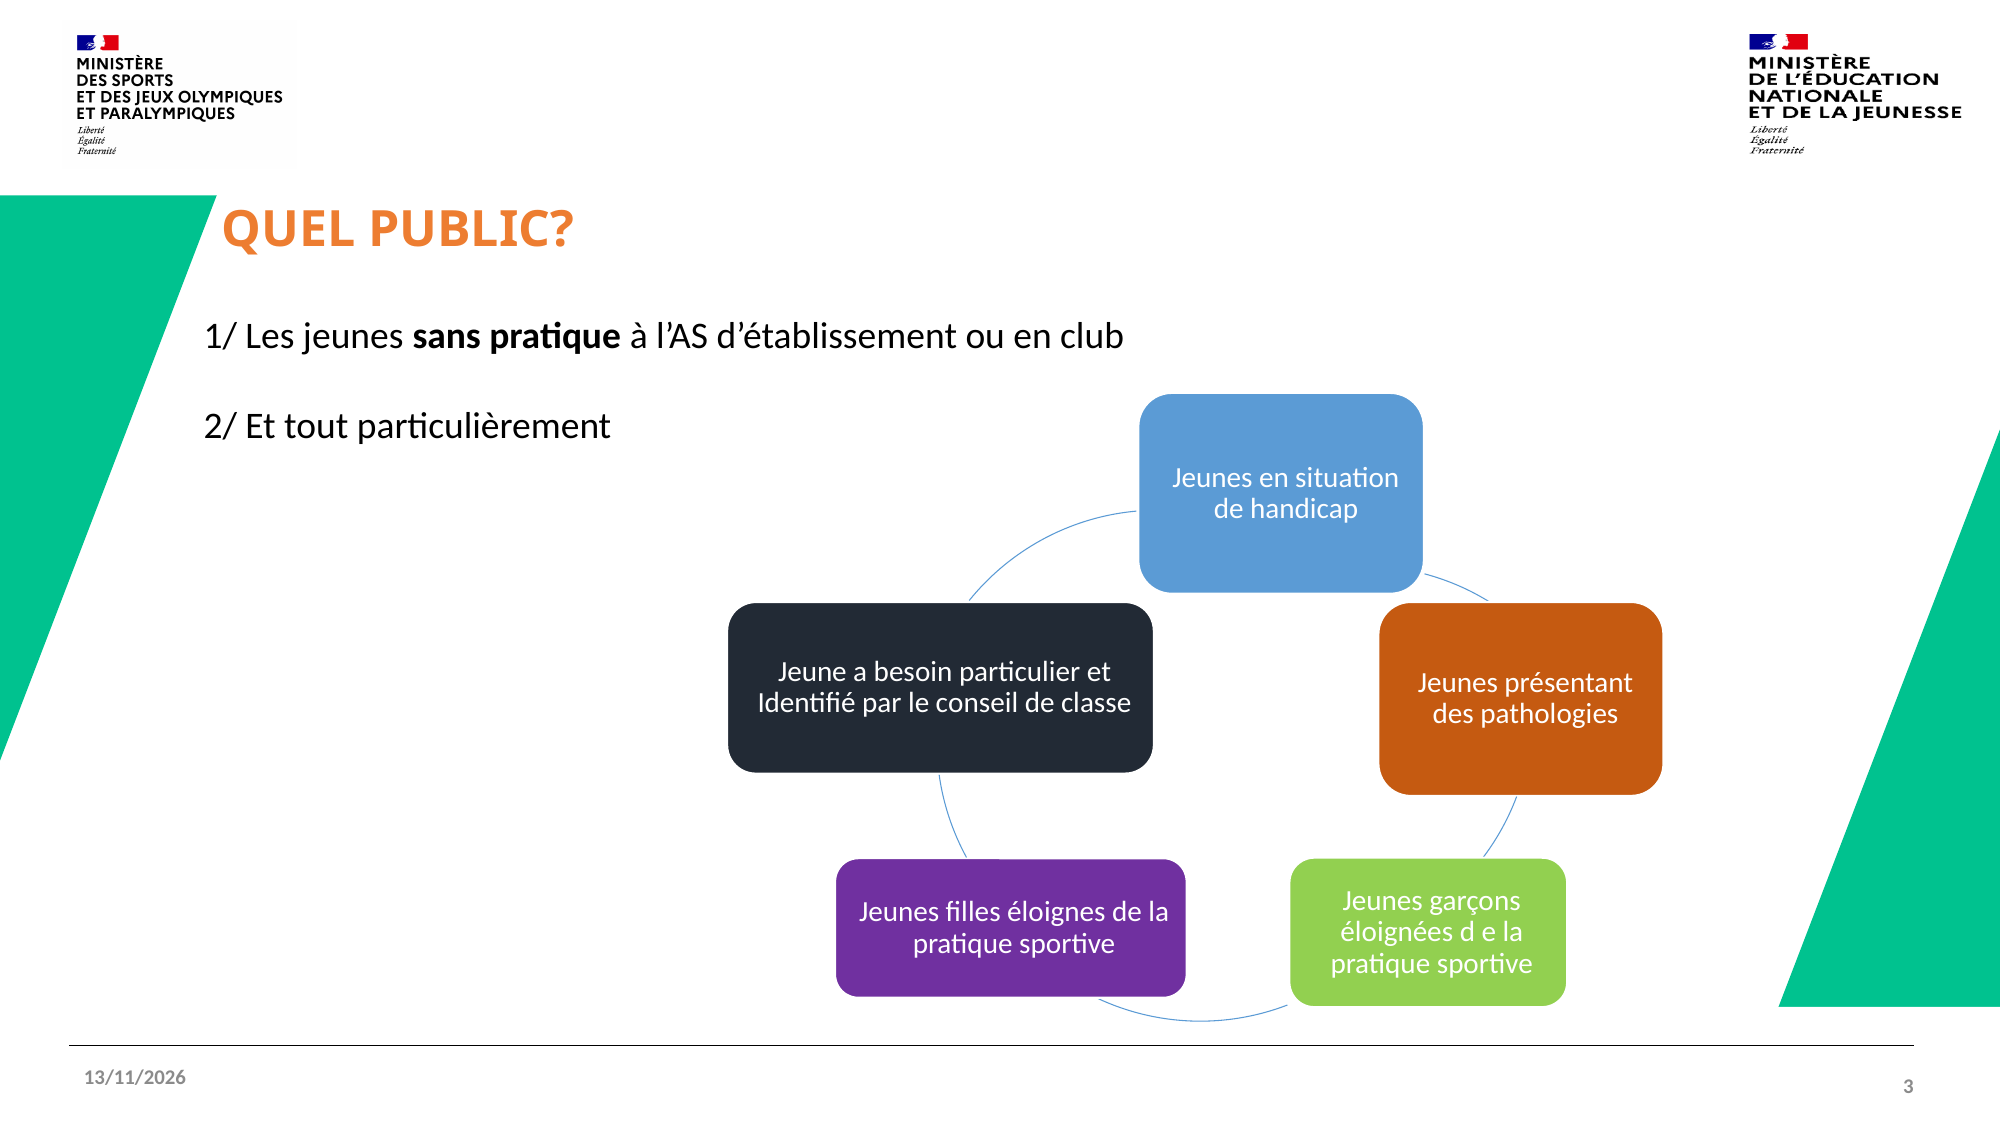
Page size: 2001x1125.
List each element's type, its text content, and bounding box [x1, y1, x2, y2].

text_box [594, 415, 1812, 985]
text_box 1/ Les jeunes sans pratique à l’AS d’établissement ou en club 2/ Et tout particulièrement [188, 303, 1963, 454]
picture [62, 20, 297, 169]
slide_number 3 [1618, 1046, 1914, 1125]
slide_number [69, 1046, 519, 1107]
title QUEL PUBLIC? [206, 195, 1619, 267]
picture [1749, 34, 1963, 155]
